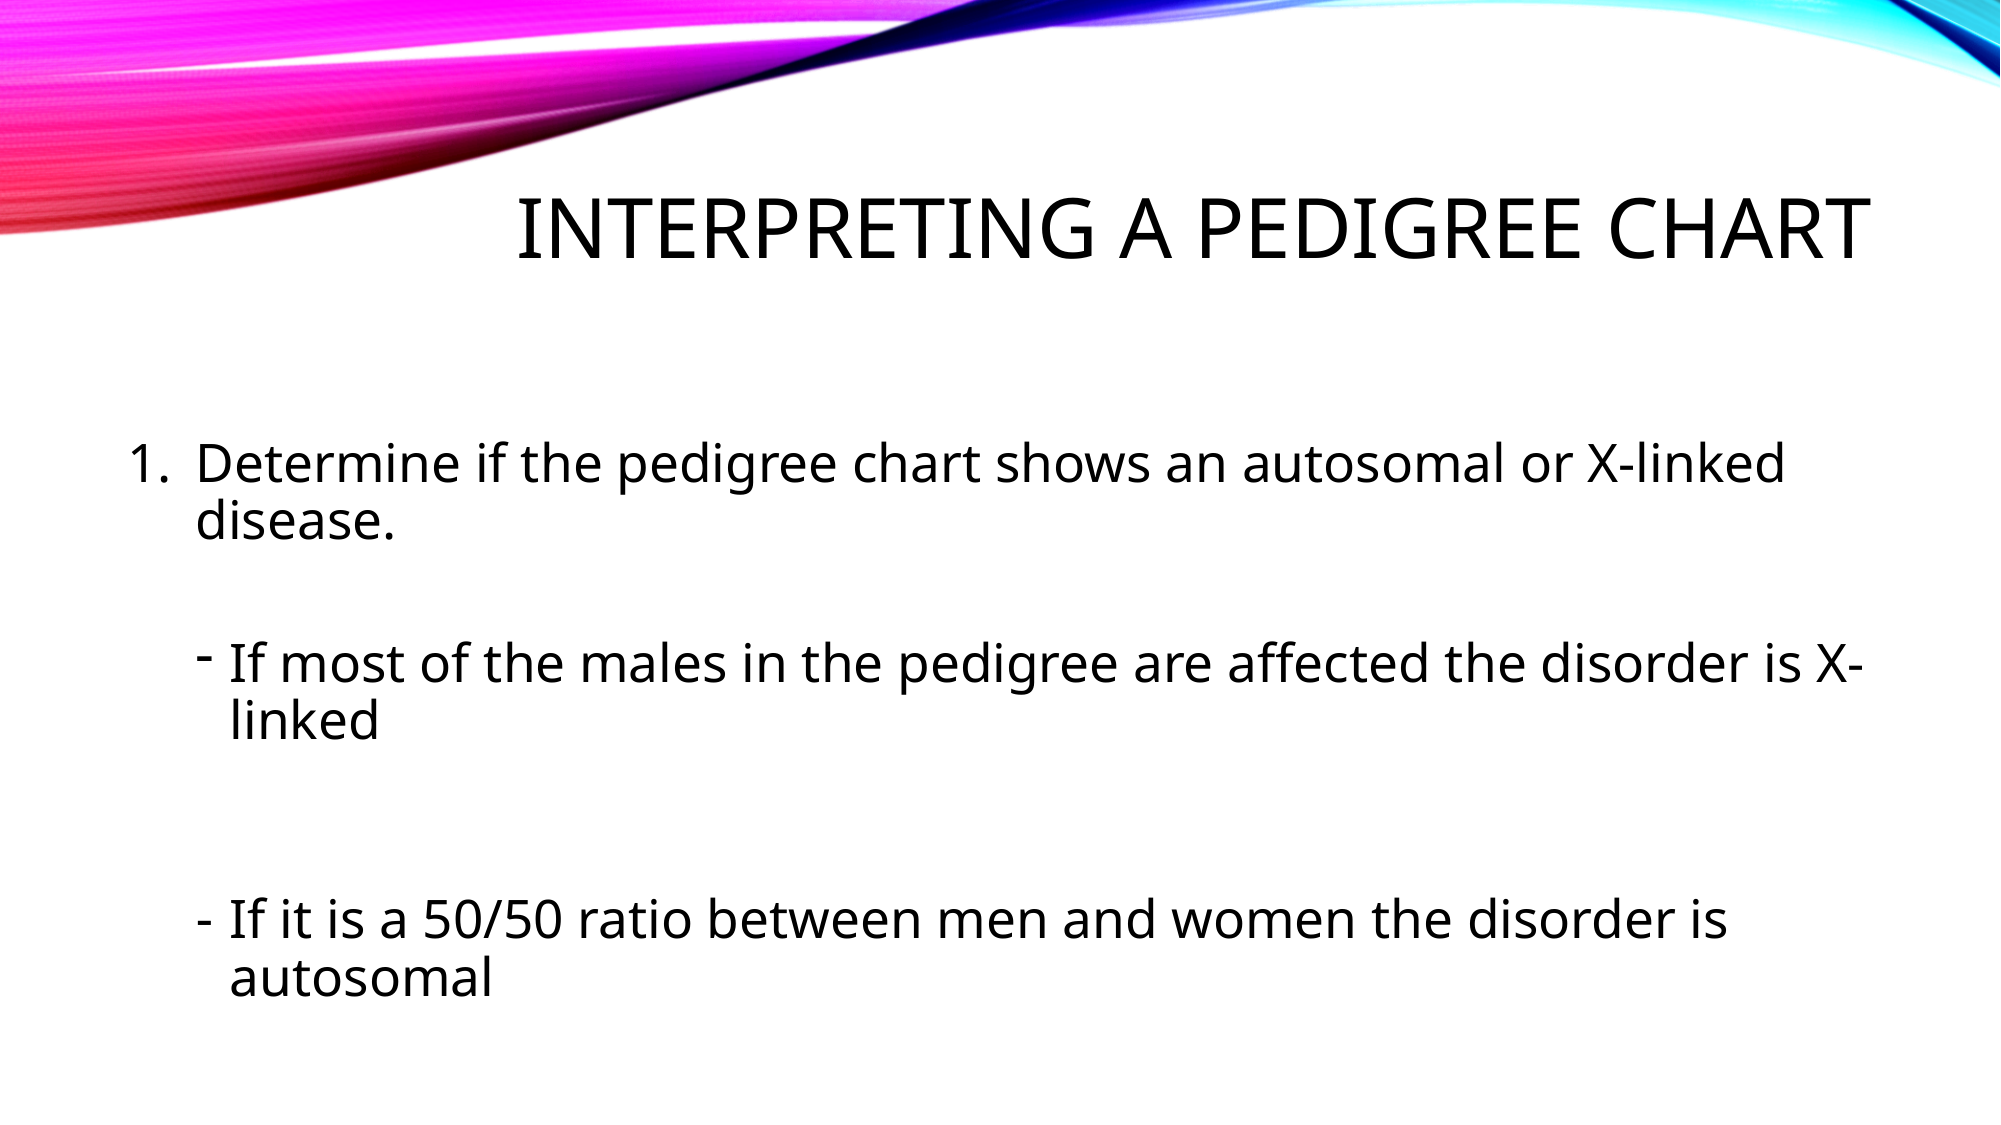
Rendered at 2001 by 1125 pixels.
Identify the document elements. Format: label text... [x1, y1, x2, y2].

picture [0, 0, 2000, 237]
title Interpreting a pedigree chart [474, 125, 1888, 338]
list Determine if the pedigree chart shows an autosomal or X-linked disease. If most of the males in the pedigree are affected the disorder is X-linked If it is a 50/50 ratio between men and women the disorder is autosomal [112, 360, 1888, 1021]
picture [1890, 0, 2000, 75]
picture [1910, 0, 2000, 45]
